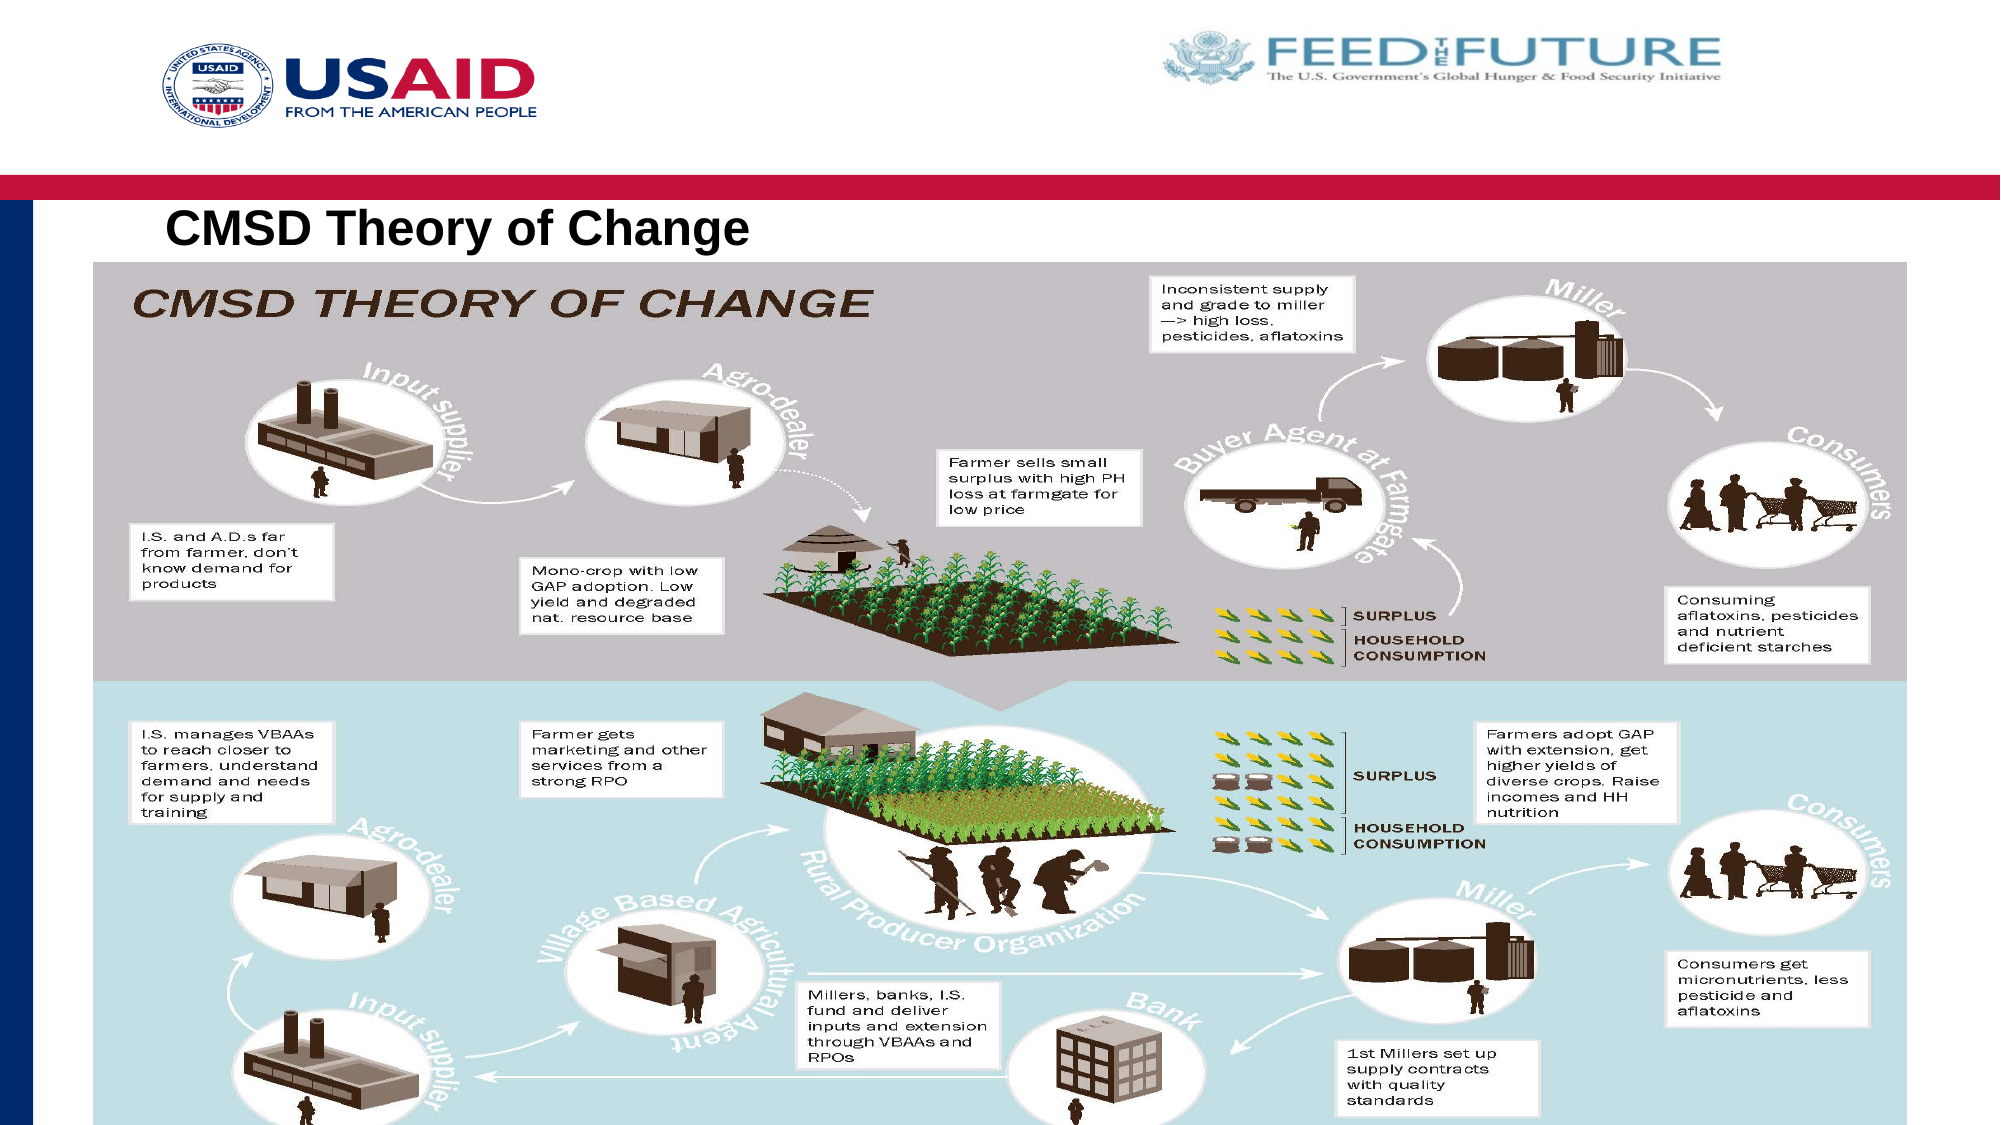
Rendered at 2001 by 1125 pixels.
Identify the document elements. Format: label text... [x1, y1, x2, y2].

picture [1116, 11, 1837, 152]
picture [107, 17, 590, 158]
title CMSD Theory of Change [150, 187, 1850, 258]
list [93, 262, 1907, 1125]
